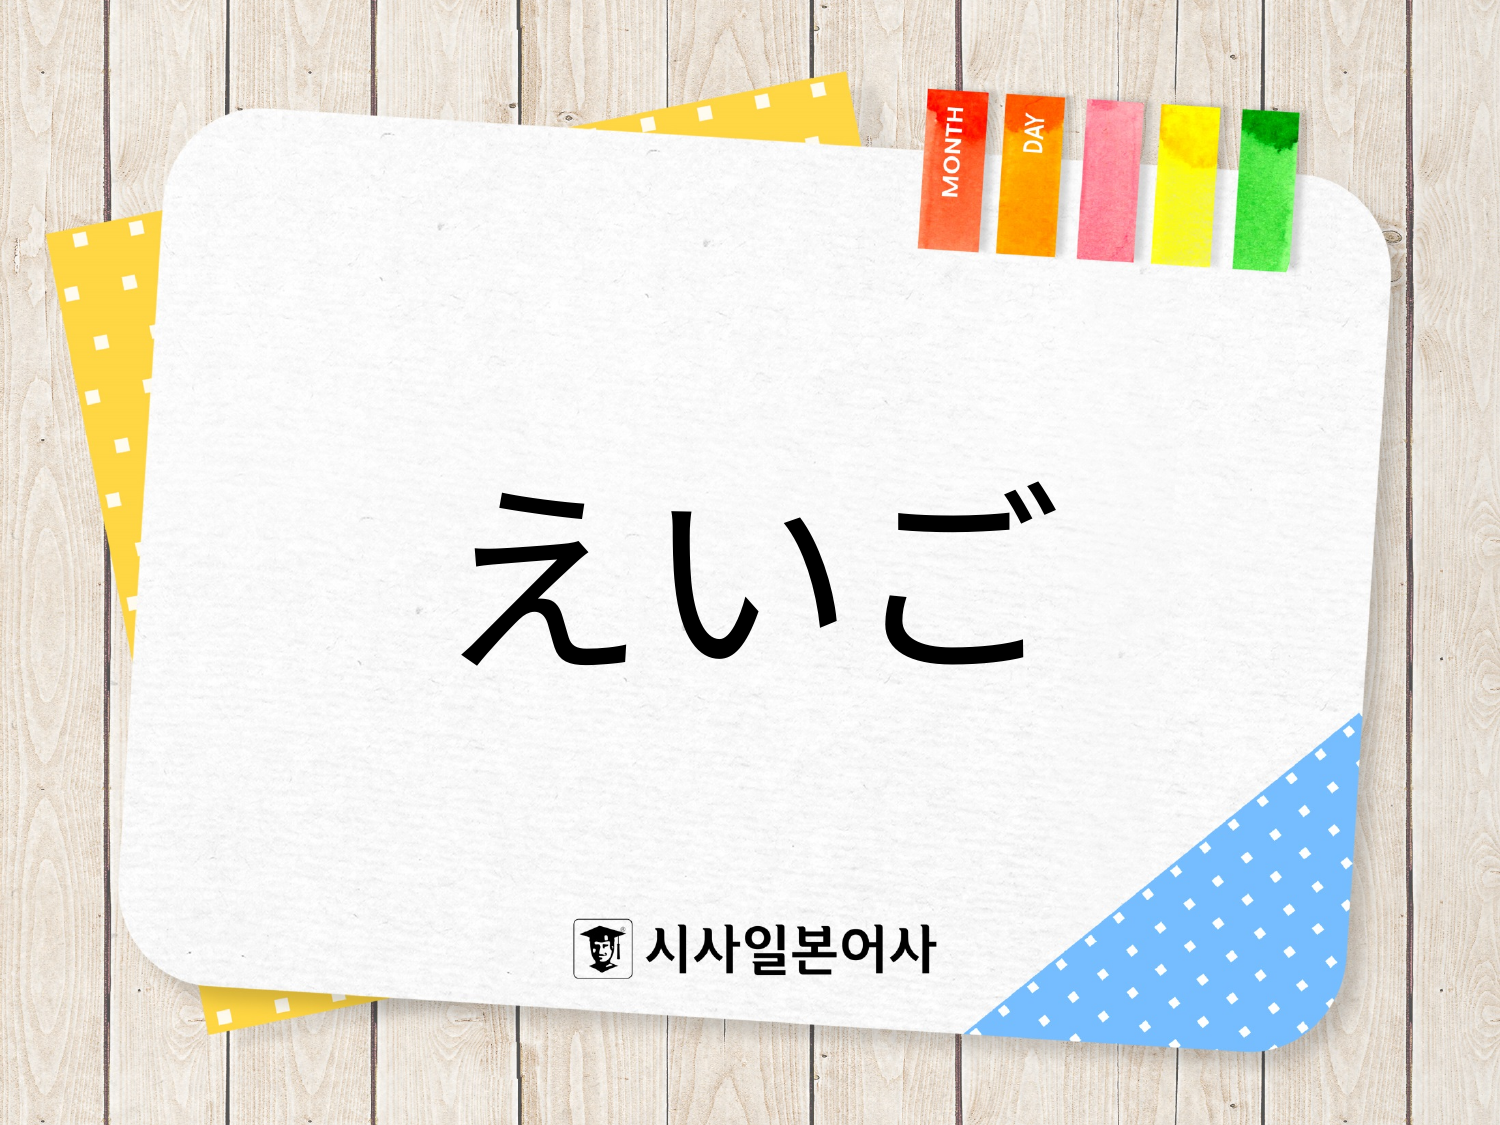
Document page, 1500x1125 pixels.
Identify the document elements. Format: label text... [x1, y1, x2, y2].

title えいご [75, 338, 1425, 811]
picture [0, 0, 1500, 1125]
